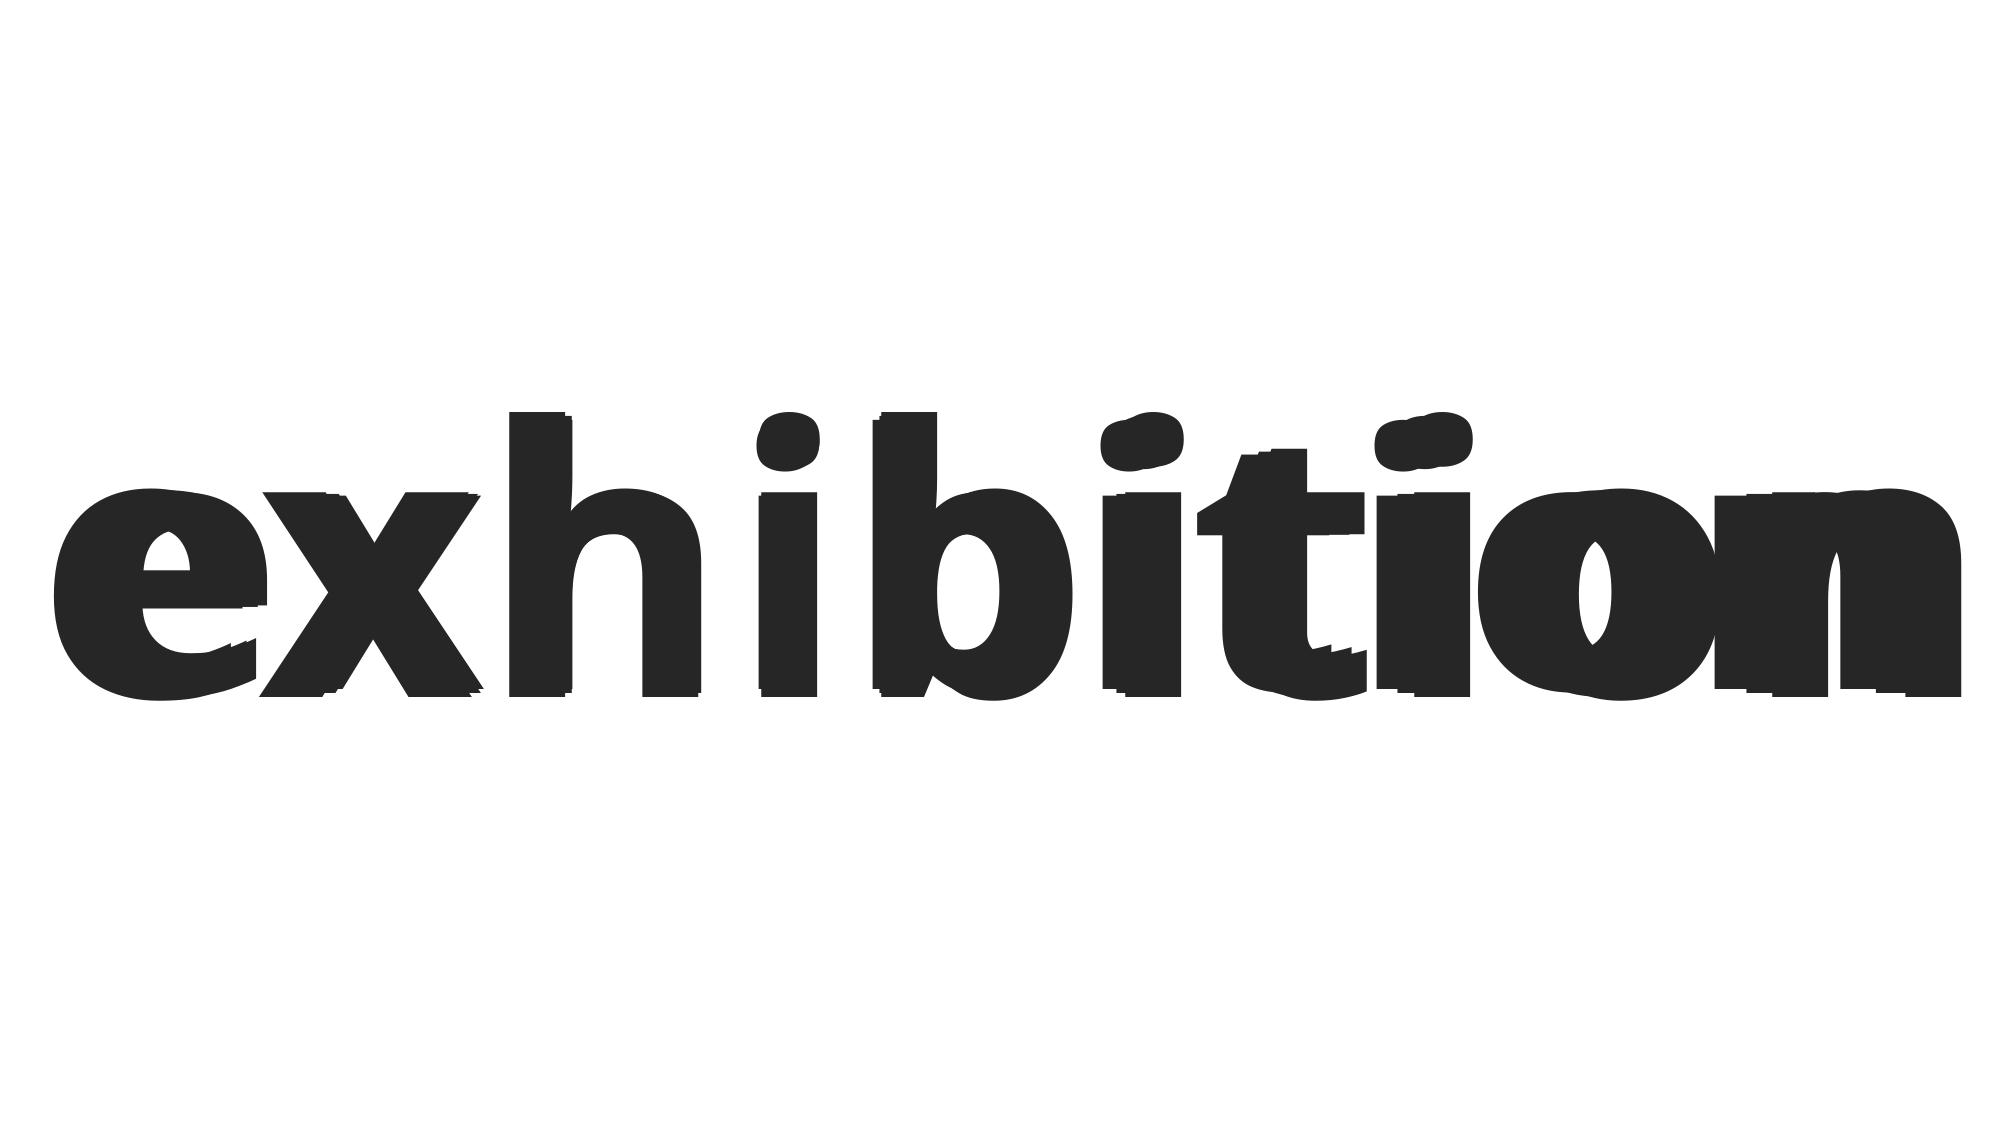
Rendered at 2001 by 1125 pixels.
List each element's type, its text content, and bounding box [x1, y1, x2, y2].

text_box [1629, 671, 1760, 787]
text_box exhibition [22, 489, 2000, 606]
text_box [947, 671, 1629, 787]
